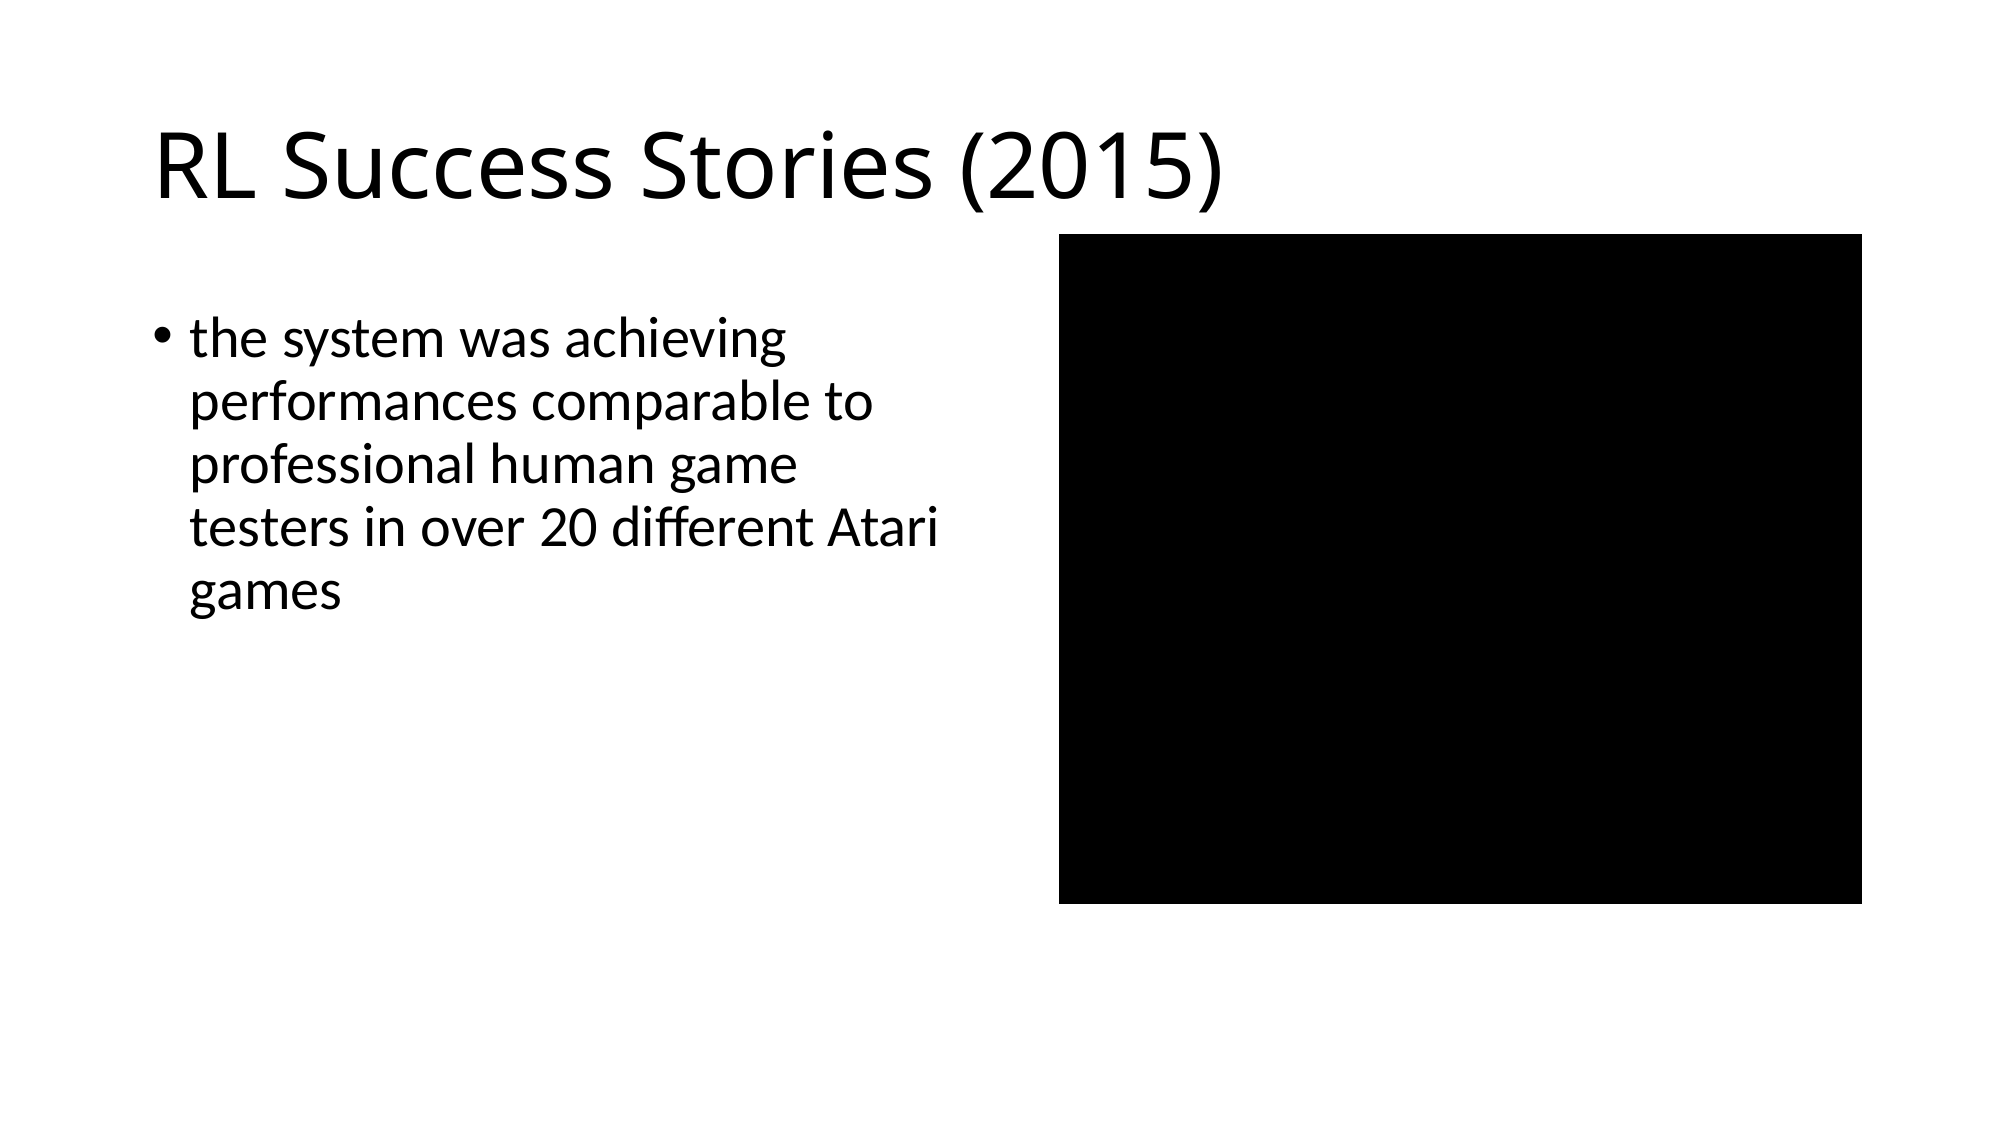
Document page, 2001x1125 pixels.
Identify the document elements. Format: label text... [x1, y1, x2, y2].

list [1058, 233, 1863, 905]
list the system was achieving performances comparable to professional human game testers in over 20 different Atari games [137, 299, 988, 1014]
title RL Success Stories (2015) [137, 59, 1863, 278]
